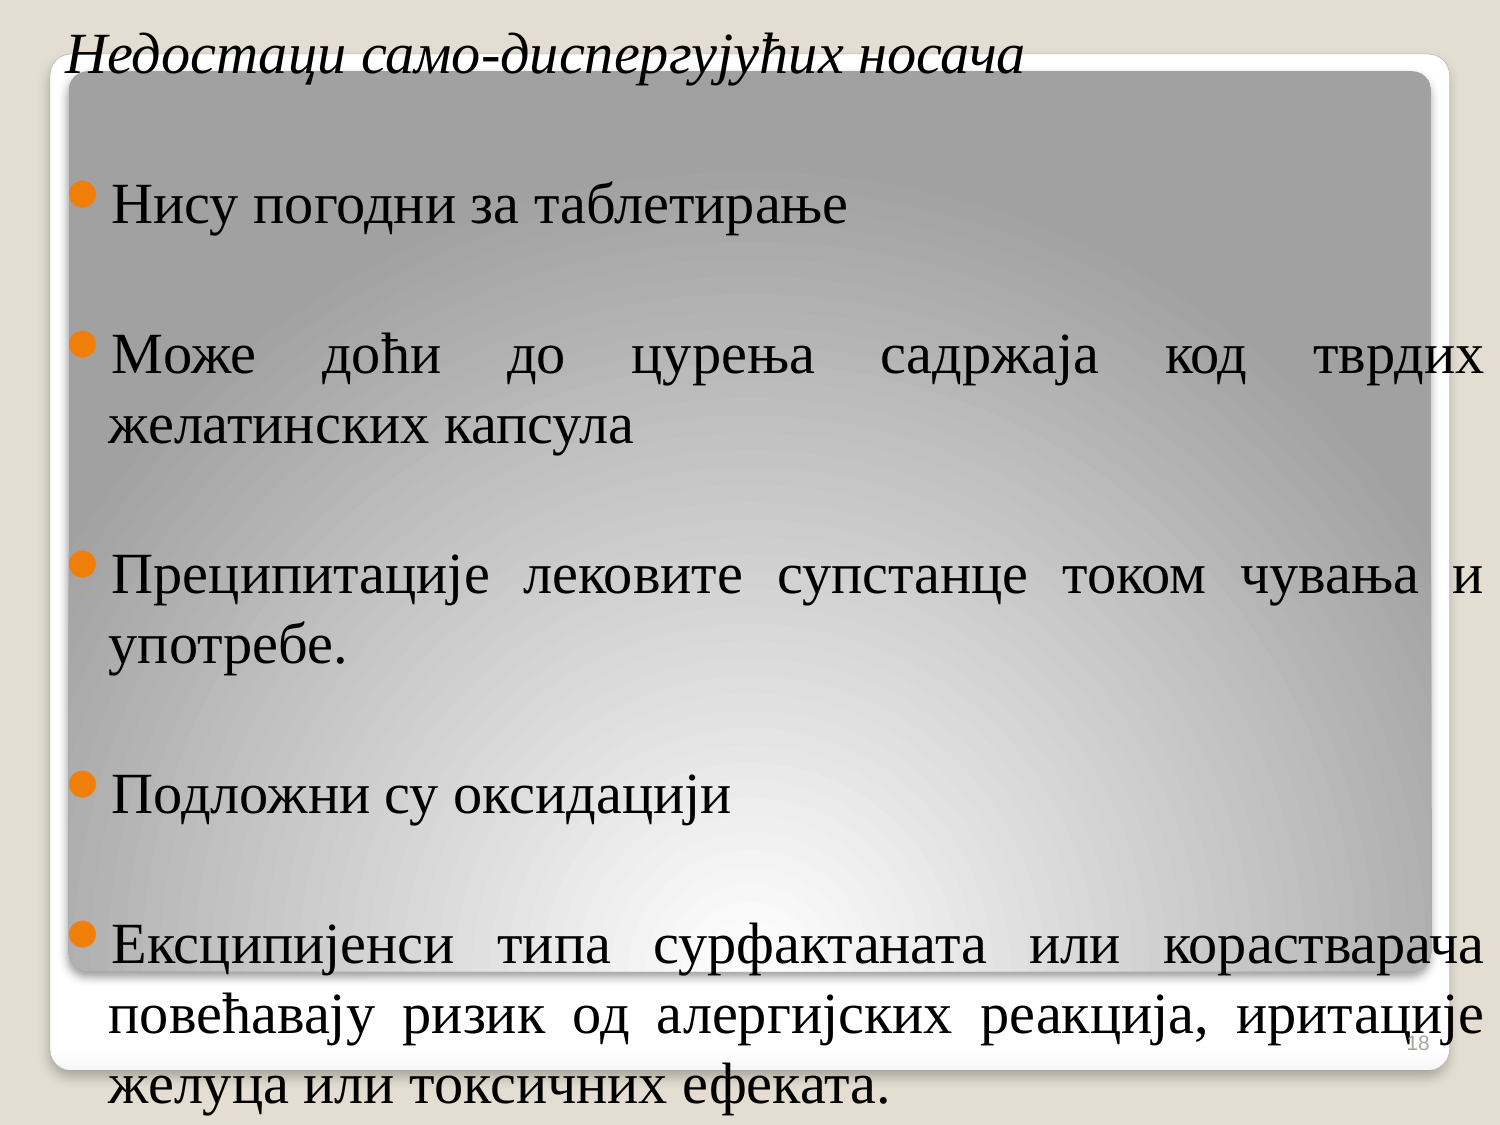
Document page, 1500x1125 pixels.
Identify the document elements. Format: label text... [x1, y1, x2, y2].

slide_number 18 [1369, 1002, 1445, 1063]
list Недостаци само-диспергујућих носача Нису погодни за таблетирање Може доћи до цурења садржаја код тврдих желатинских капсула Преципитације лековите супстанце током чувања и употребе. Подложни су оксидацији Ексципијенси типа сурфактаната или корастварача повећавају ризик од алергијских реакција, иритације желуца или токсичних ефеката. [35, 0, 1500, 1125]
